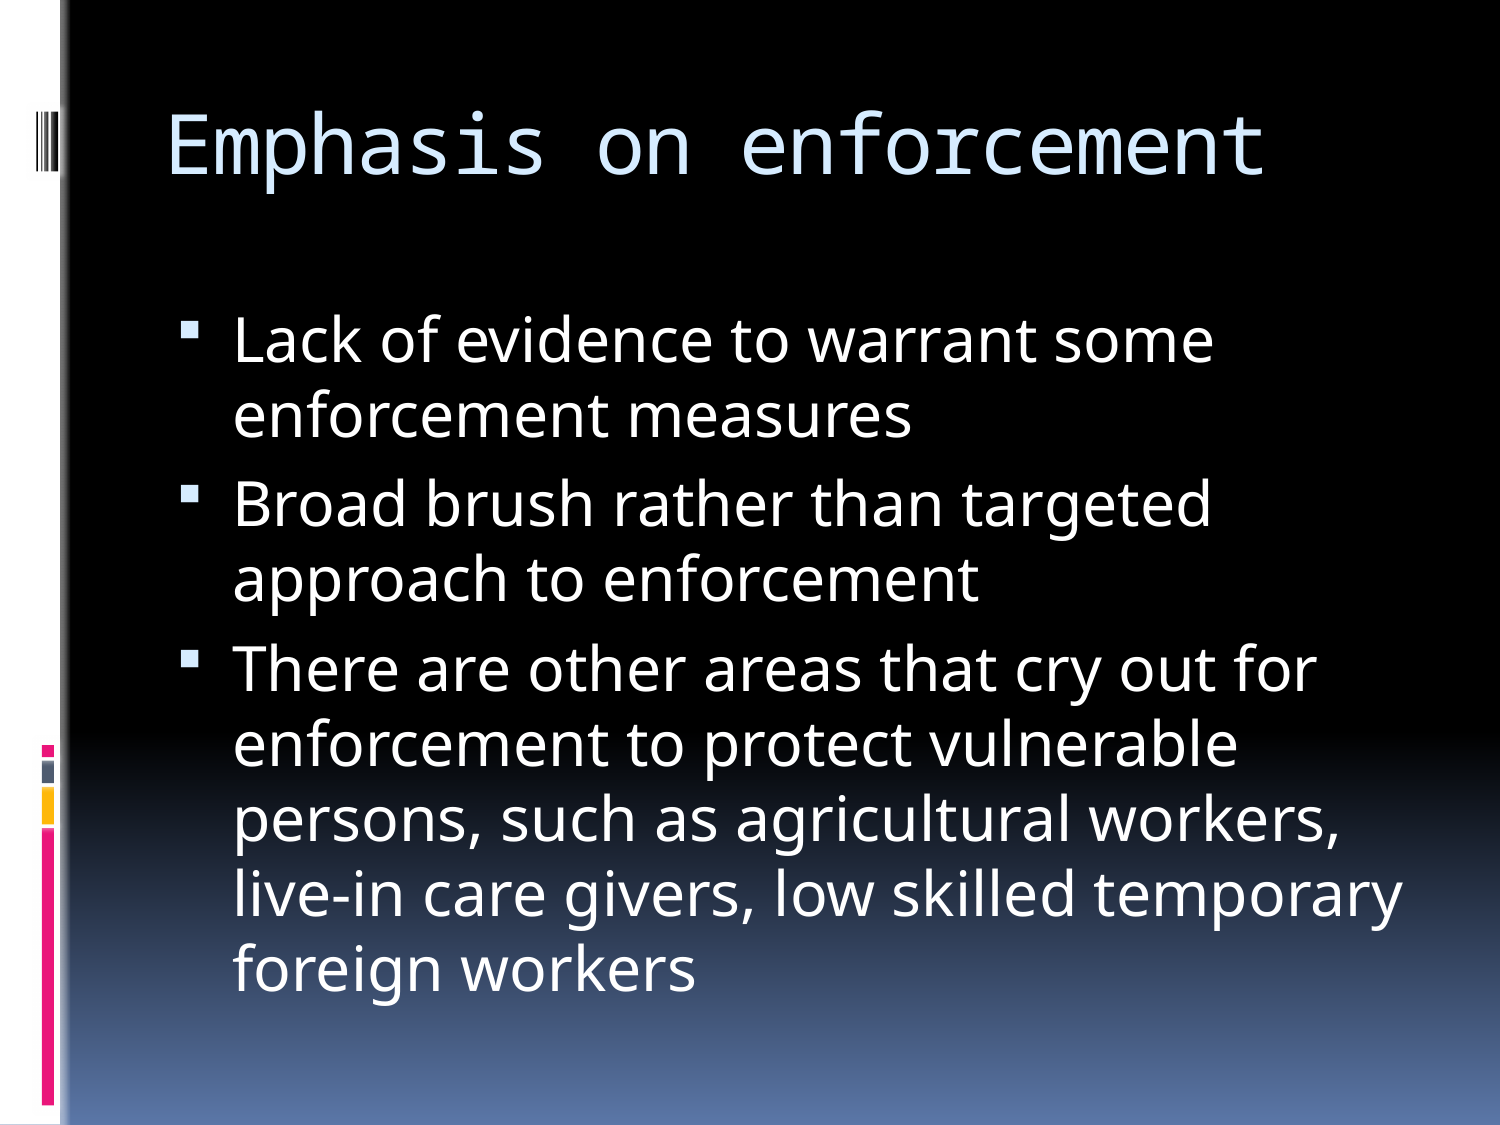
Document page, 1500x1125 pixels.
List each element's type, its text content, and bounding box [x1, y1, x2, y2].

title Emphasis on enforcement [150, 83, 1425, 234]
list Lack of evidence to warrant some enforcement measures Broad brush rather than targeted approach to enforcement There are other areas that cry out for enforcement to protect vulnerable persons, such as agricultural workers, live-in care givers, low skilled temporary foreign workers [150, 292, 1425, 1043]
